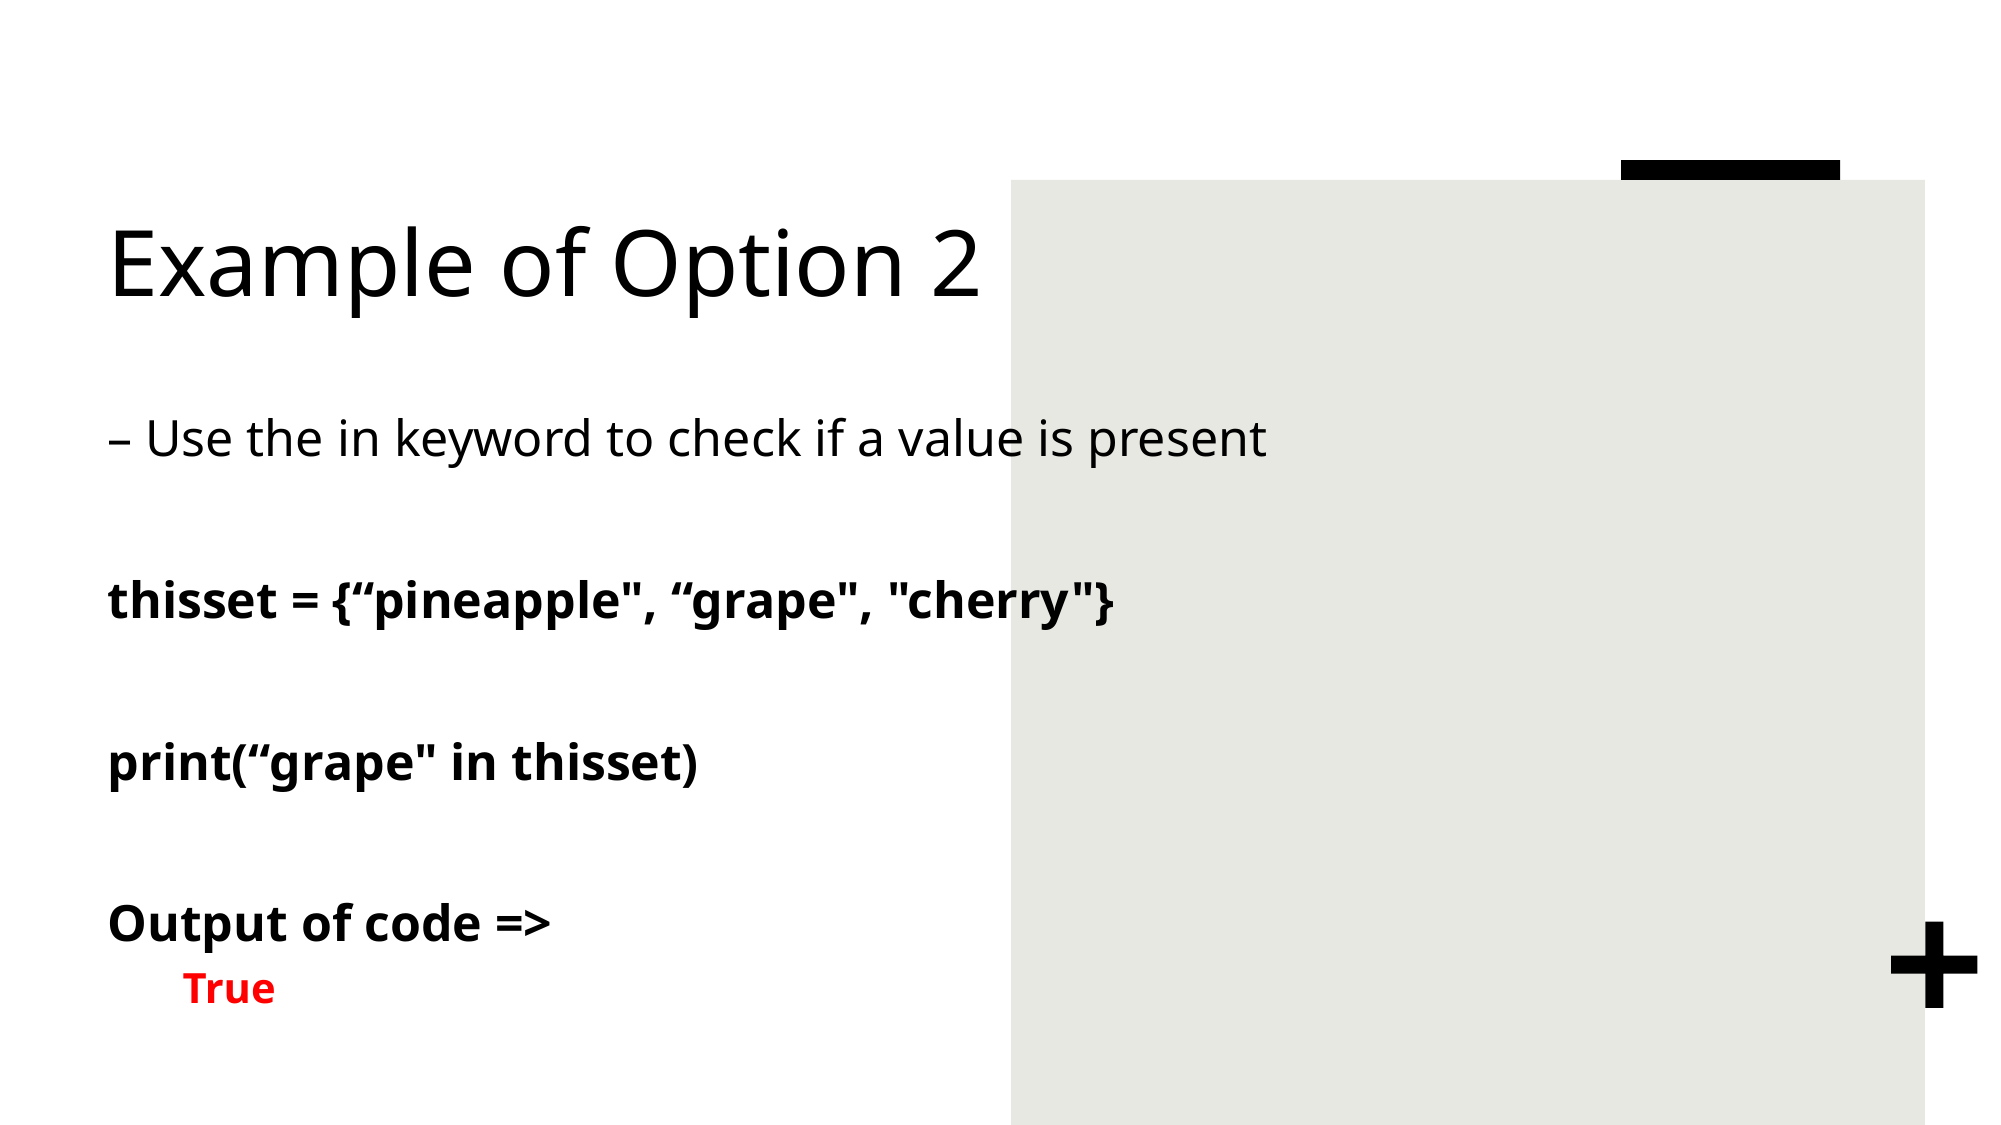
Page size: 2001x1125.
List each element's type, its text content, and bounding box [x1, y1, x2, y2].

title Example of Option 2 [92, 197, 1449, 399]
list Use the in keyword to check if a value is present thisset = {“pineapple", “grape", "cherry"} print(“grape" in thisset) Output of code => True [92, 399, 1449, 1025]
